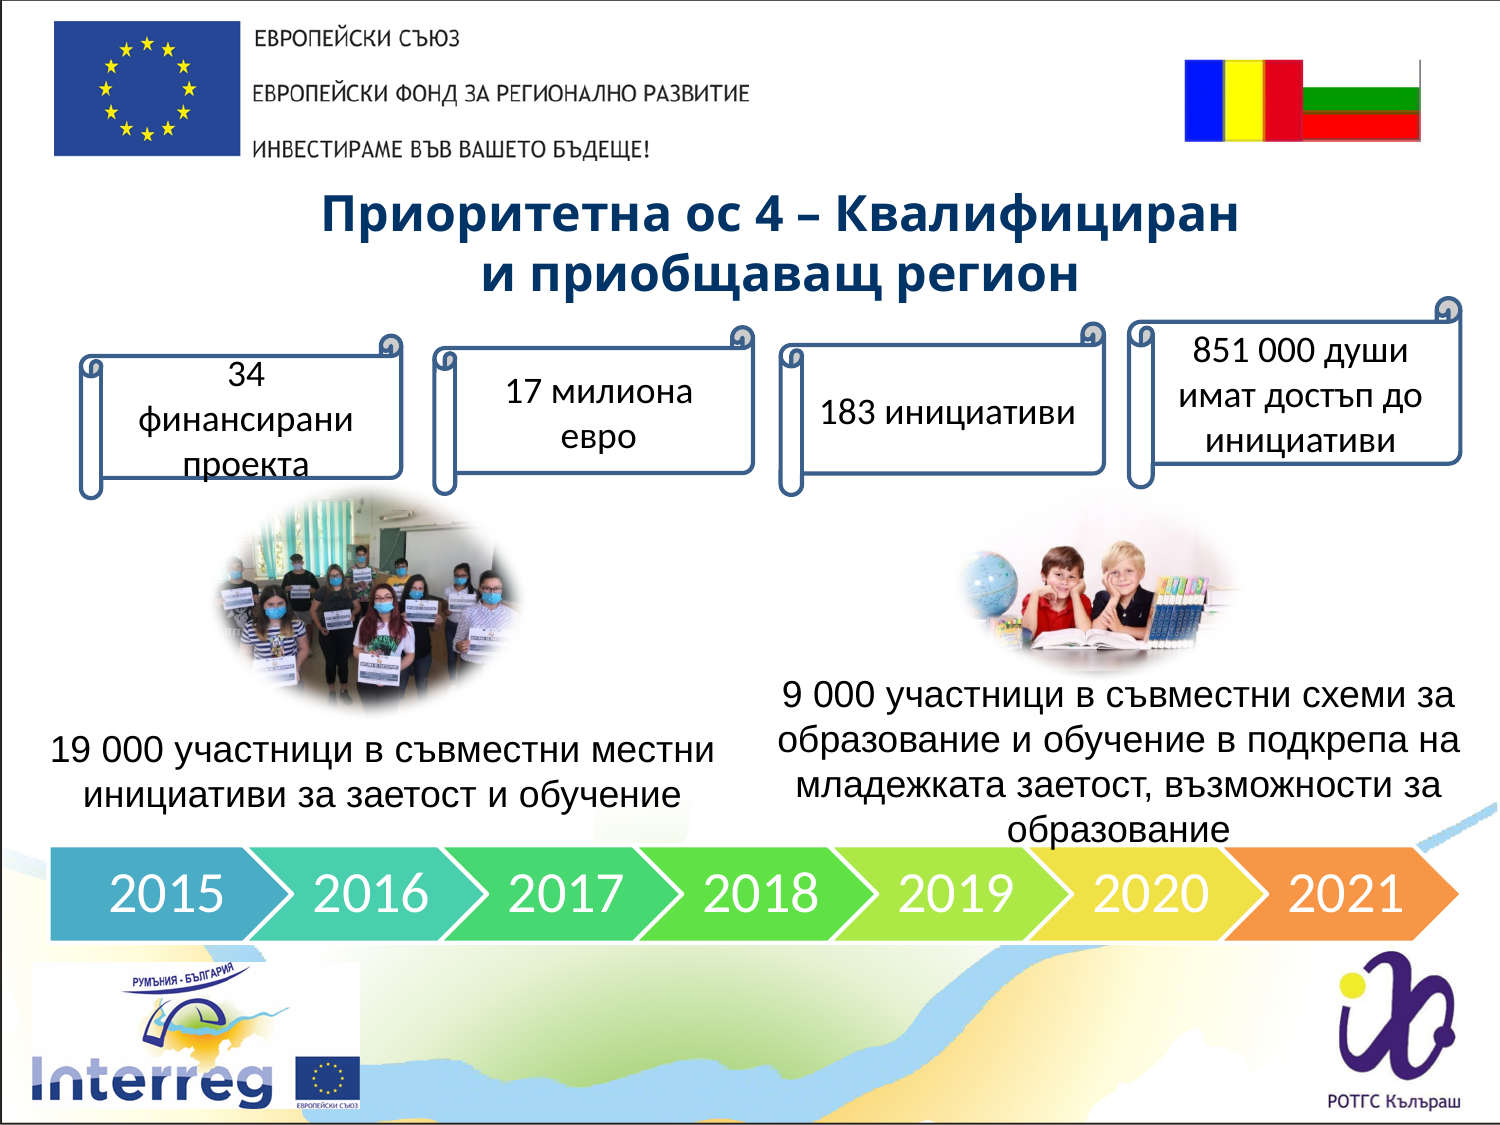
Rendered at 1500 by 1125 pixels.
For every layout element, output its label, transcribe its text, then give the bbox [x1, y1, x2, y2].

text_box 34 финансирани проекта [78, 333, 404, 501]
text_box 9 000 участници в съвместни схеми за образование и обучение в подкрепа на младежката заетост, възможности за образование [737, 662, 1500, 857]
text_box 851 000 души имат достъп до инициативи [1126, 296, 1463, 480]
text_box 183 инициативи [778, 321, 1107, 498]
text_box 19 000 участници в съвместни местни инициативи за заетост и обучение [7, 717, 737, 823]
picture [947, 481, 1251, 684]
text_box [47, 800, 1463, 989]
text_box 17 милиона евро [432, 325, 756, 476]
picture [0, 0, 1500, 1125]
title [82, 183, 1433, 717]
picture [203, 477, 531, 723]
text_box Приоритетна ос 4 – Квалифициран и приобщаващ регион [286, 173, 1275, 287]
